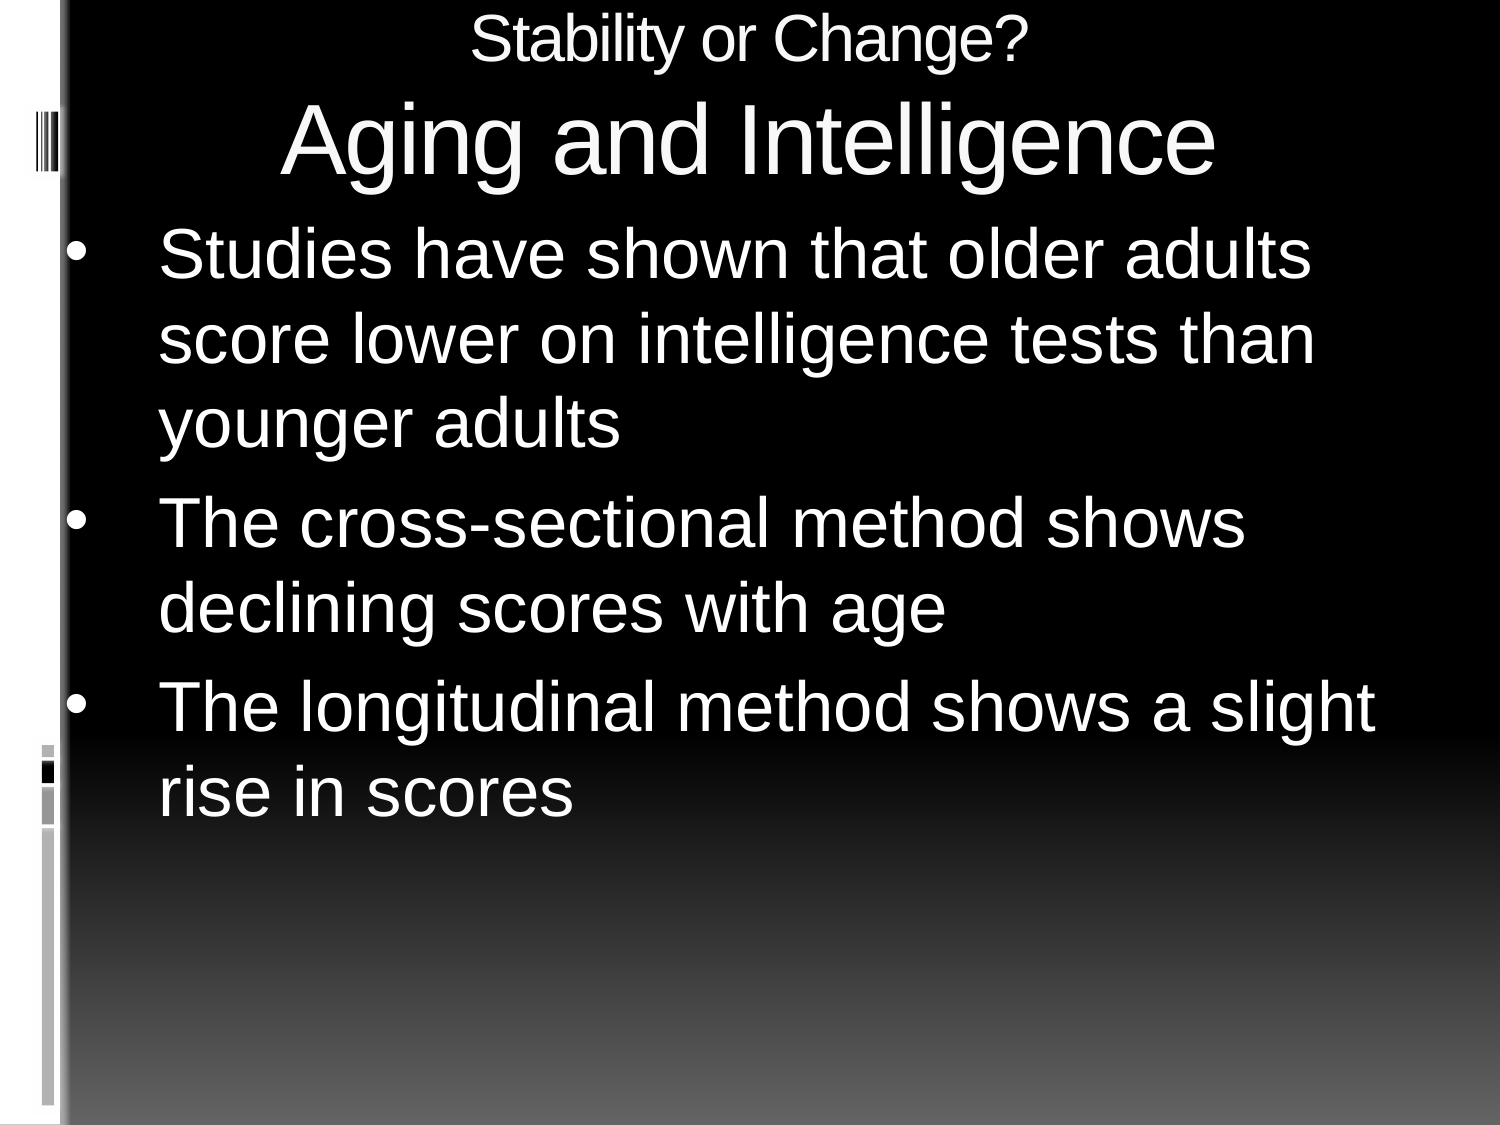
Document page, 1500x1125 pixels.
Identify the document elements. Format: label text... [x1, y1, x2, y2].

text_box Studies have shown that older adults score lower on intelligence tests than younger adults The cross-sectional method shows declining scores with age The longitudinal method shows a slight rise in scores [50, 199, 1450, 1088]
title Stability or Change? Aging and Intelligence [0, 0, 1500, 255]
